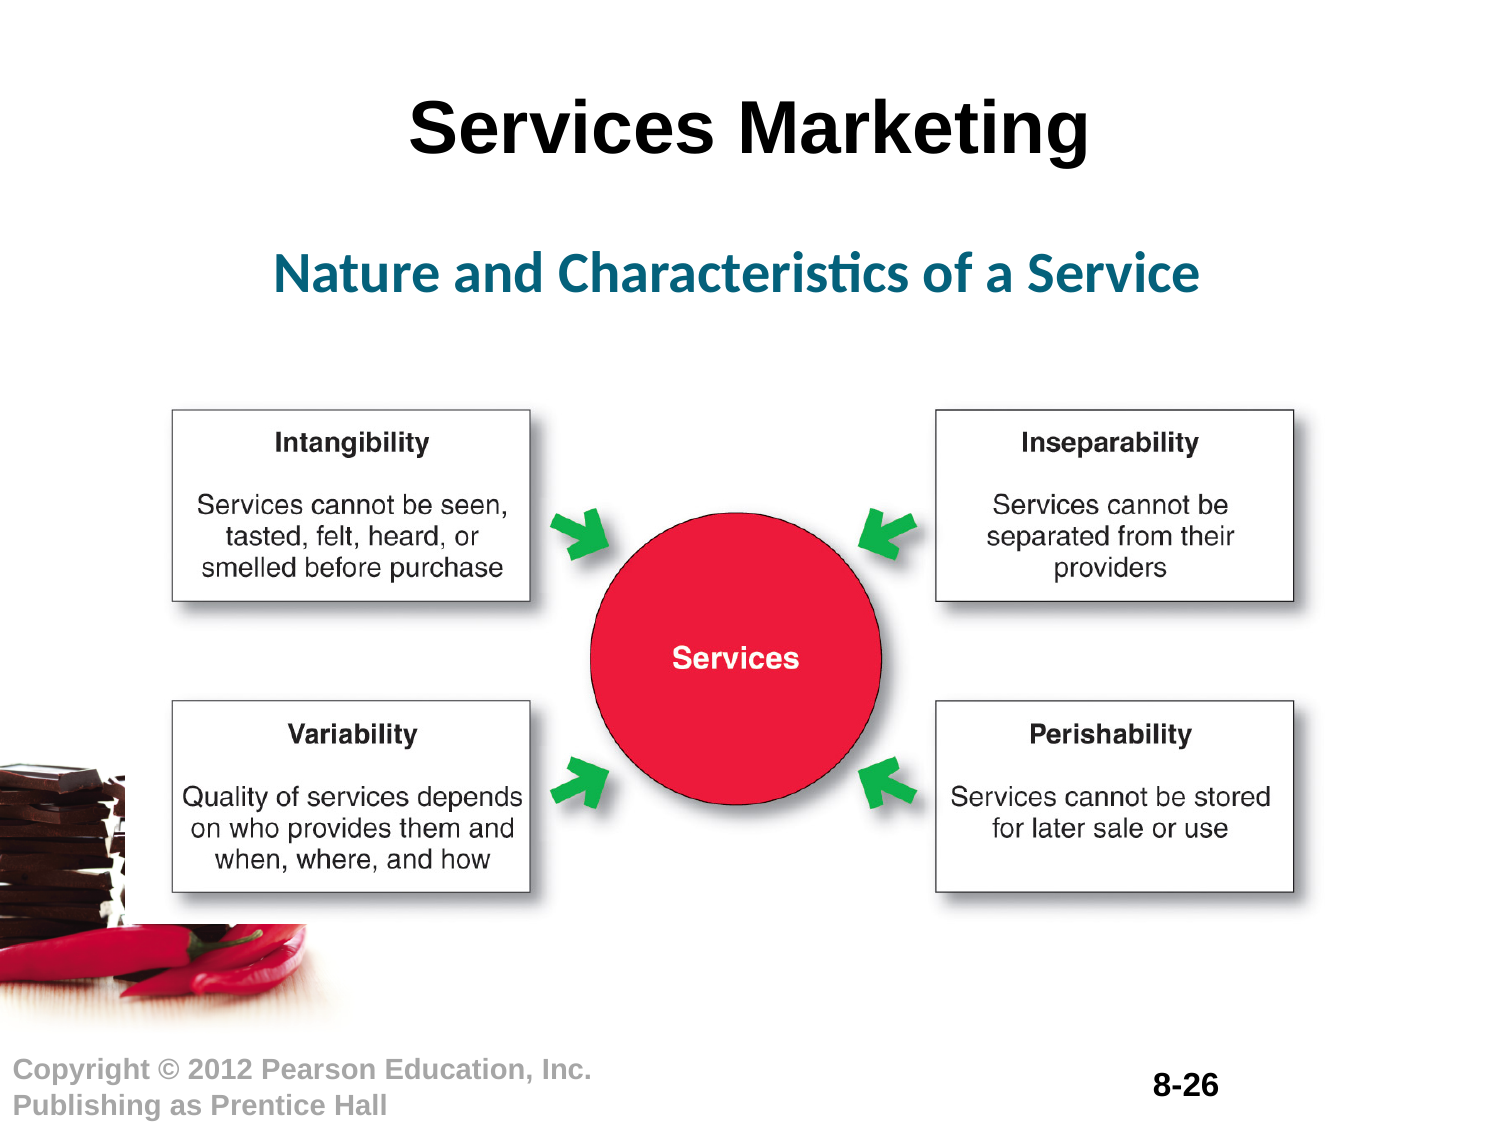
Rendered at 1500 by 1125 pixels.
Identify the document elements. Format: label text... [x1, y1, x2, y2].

title Services Marketing [112, 37, 1388, 226]
picture [0, 399, 1326, 1038]
list Nature and Characteristics of a Service [149, 237, 1326, 301]
